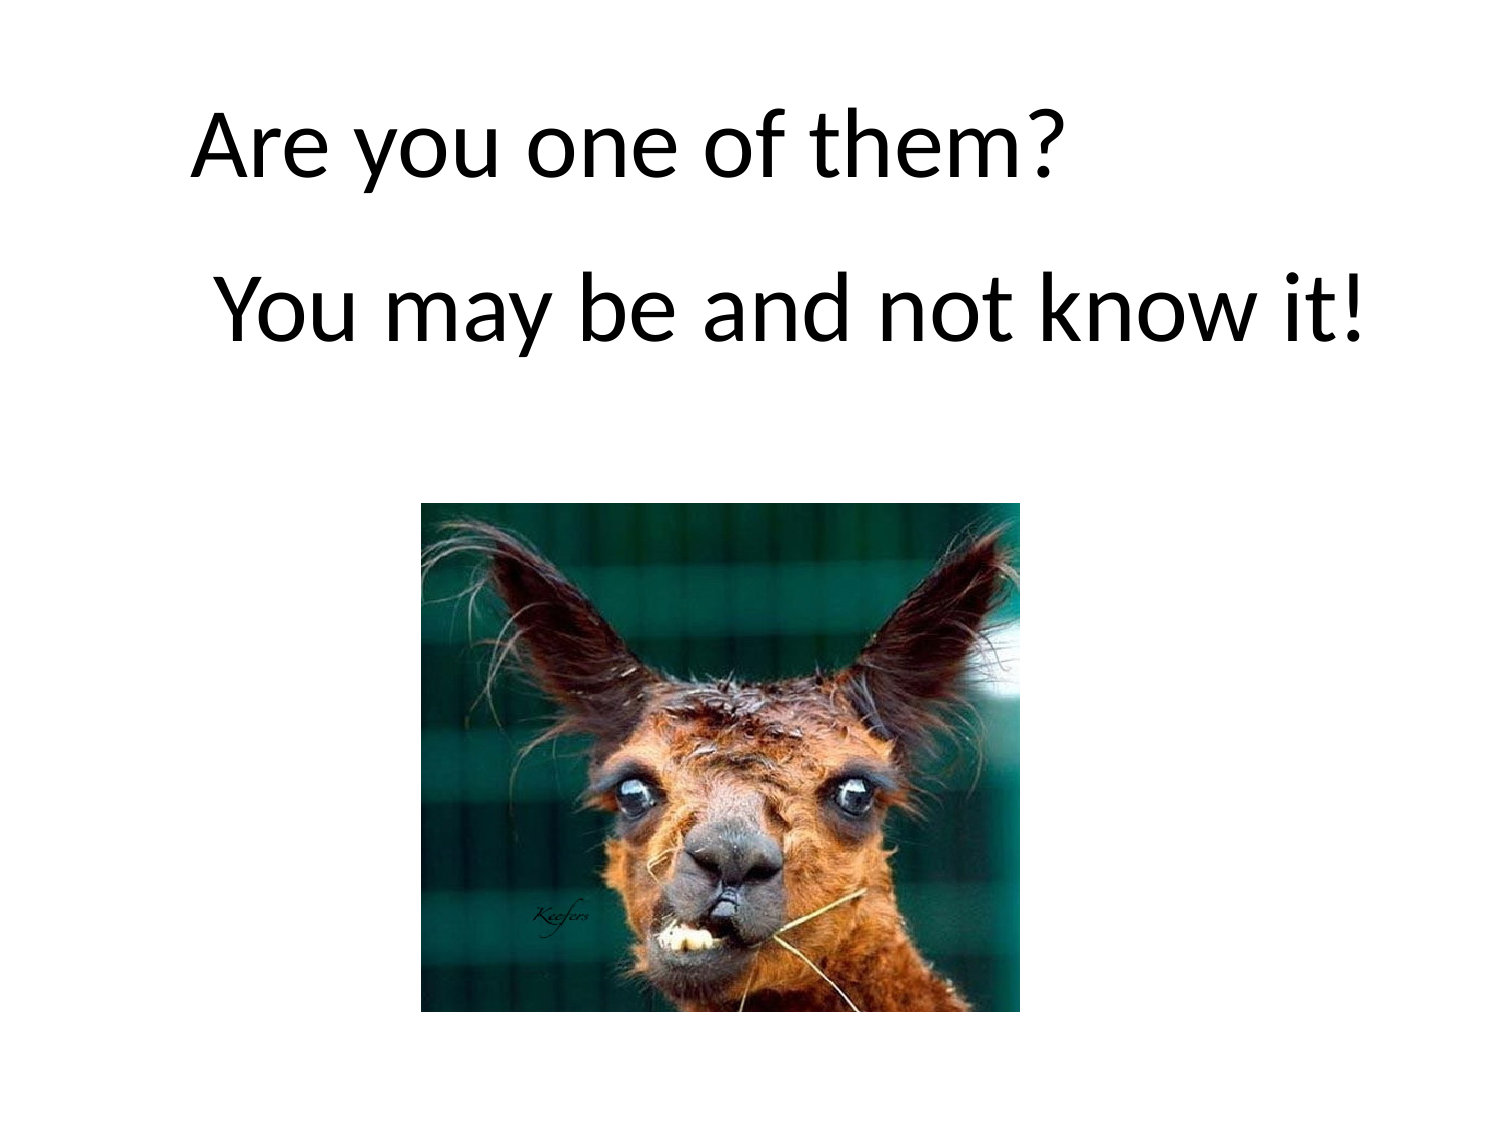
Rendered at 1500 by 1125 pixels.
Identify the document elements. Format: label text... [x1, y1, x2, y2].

title [105, 81, 1381, 247]
text_box Are you one of them? [175, 70, 1289, 205]
text_box You may be and not know it! [199, 234, 1454, 370]
picture [421, 503, 1020, 1012]
